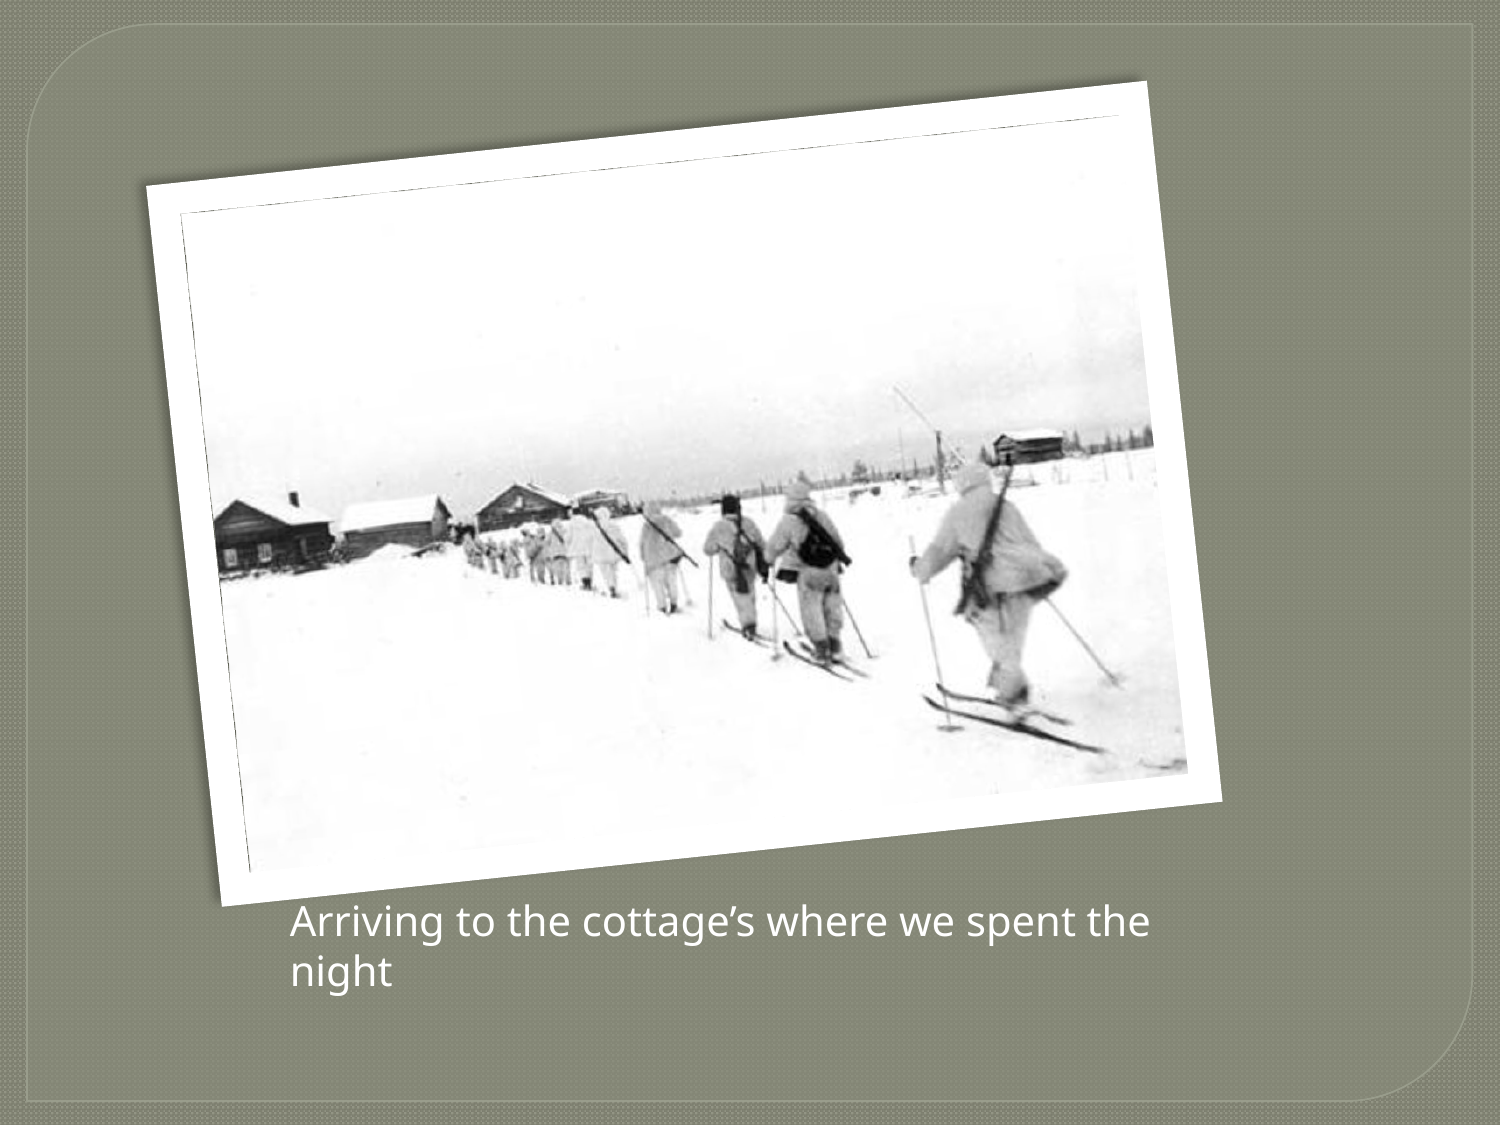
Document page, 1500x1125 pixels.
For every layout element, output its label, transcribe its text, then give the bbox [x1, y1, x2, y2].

picture [182, 116, 1188, 872]
text_box Arriving to the cottage’s where we spent the night [275, 887, 1275, 1003]
